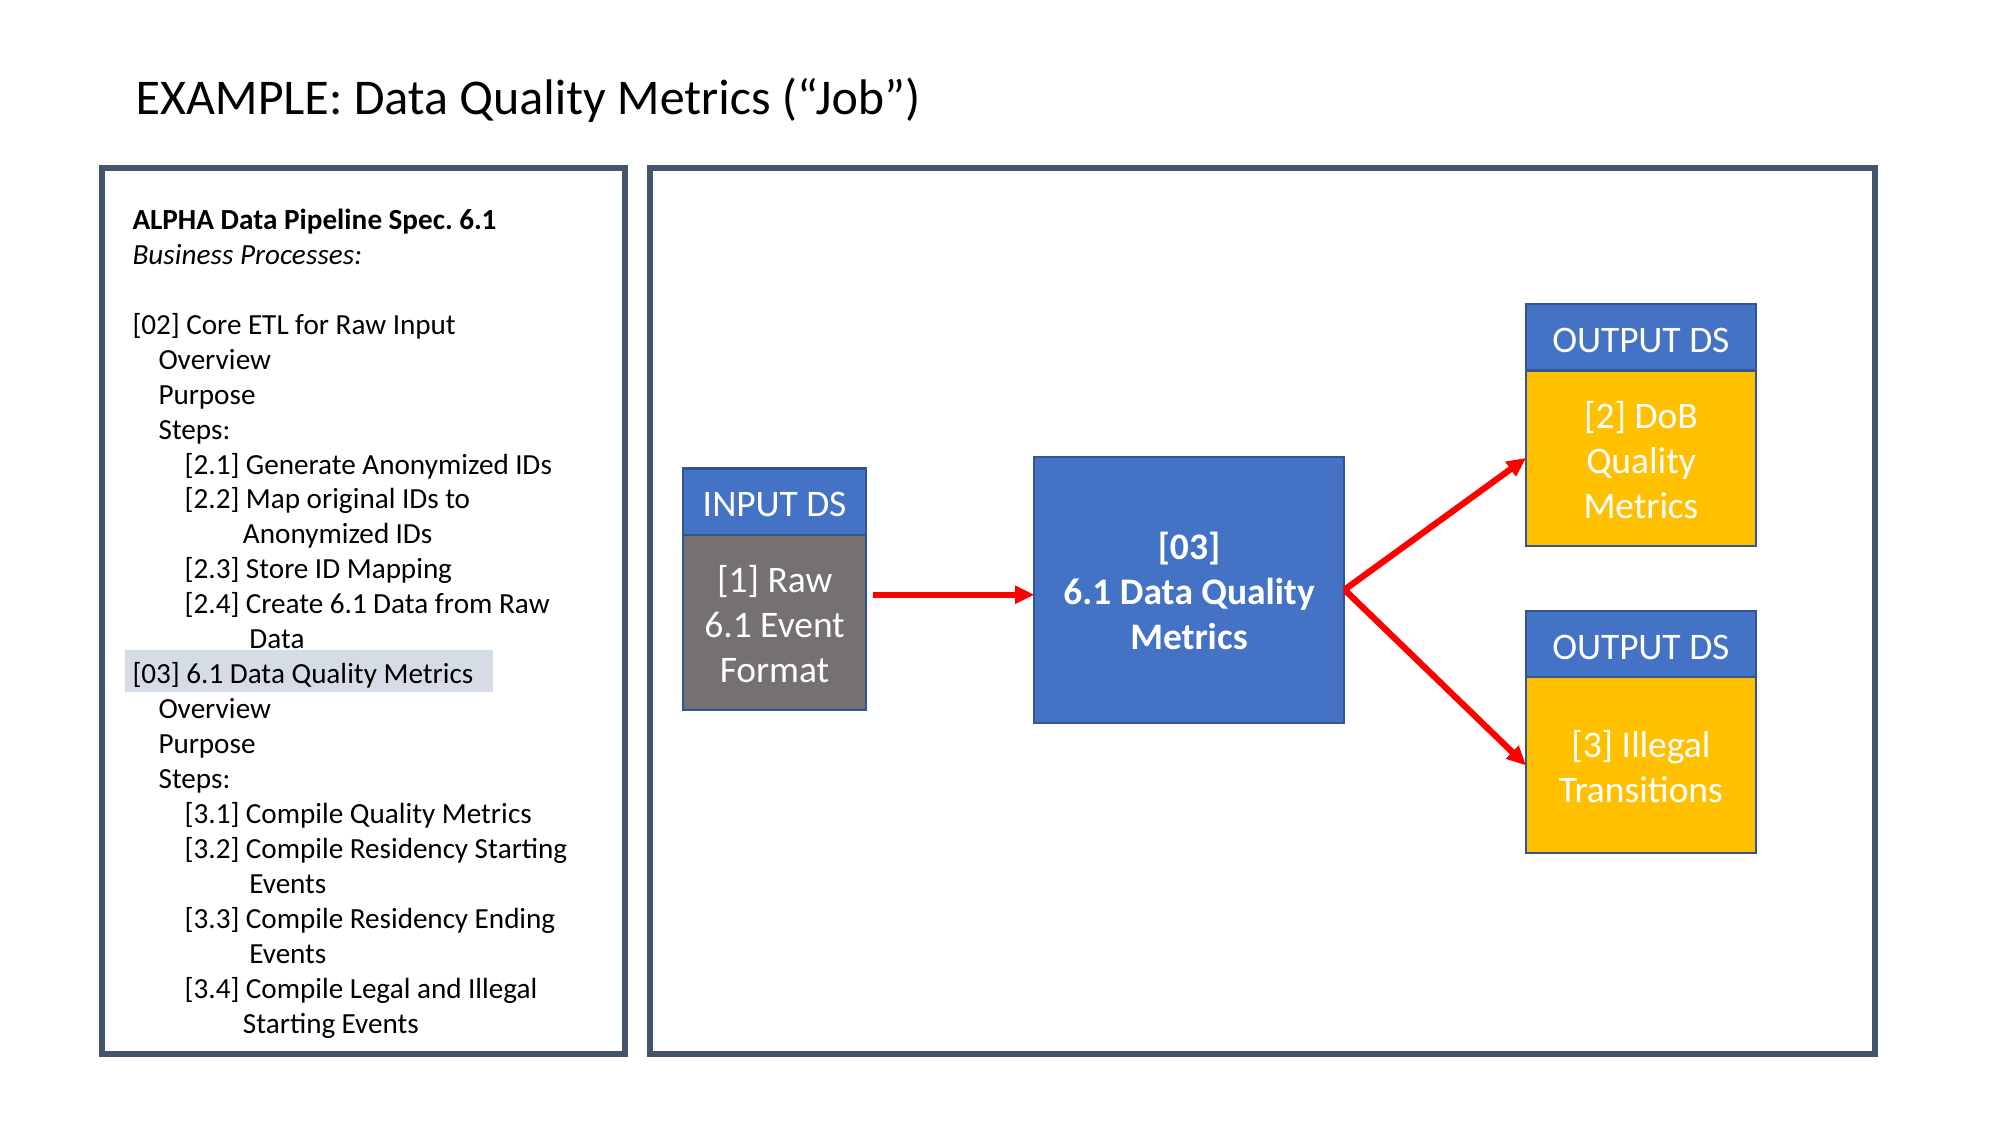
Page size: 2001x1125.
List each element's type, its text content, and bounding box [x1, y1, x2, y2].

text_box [1344, 589, 1526, 766]
text_box [3] Illegal Transitions [1525, 678, 1757, 854]
text_box OUTPUT DS [1525, 303, 1757, 372]
text_box INPUT DS [682, 467, 867, 536]
text_box [649, 167, 1876, 1055]
text_box [1] Raw 6.1 Event Format [682, 536, 867, 711]
text_box EXAMPLE: Data Quality Metrics (“Job”) [120, 57, 937, 133]
text_box [101, 167, 626, 1055]
text_box [2] DoB Quality Metrics [1525, 372, 1757, 547]
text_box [1344, 458, 1526, 589]
text_box OUTPUT DS [1526, 610, 1757, 678]
text_box ALPHA Data Pipeline Spec. 6.1 Business Processes: [02] Core ETL for Raw Input Overview Purpose Steps: [2.1] Generate Anonymized IDs [2.2] Map original IDs to Anonymized IDs [2.3] Store ID Mapping [2.4] Create 6.1 Data from Raw Data [03] 6.1 Data Quality Metrics Overview Purpose Steps: [3.1] Compile Quality Metrics [3.2] Compile Residency Starting Events [3.3] Compile Residency Ending Events [3.4] Compile Legal and Illegal Starting Events [117, 192, 590, 1082]
text_box [03] 6.1 Data Quality Metrics [1033, 456, 1345, 724]
